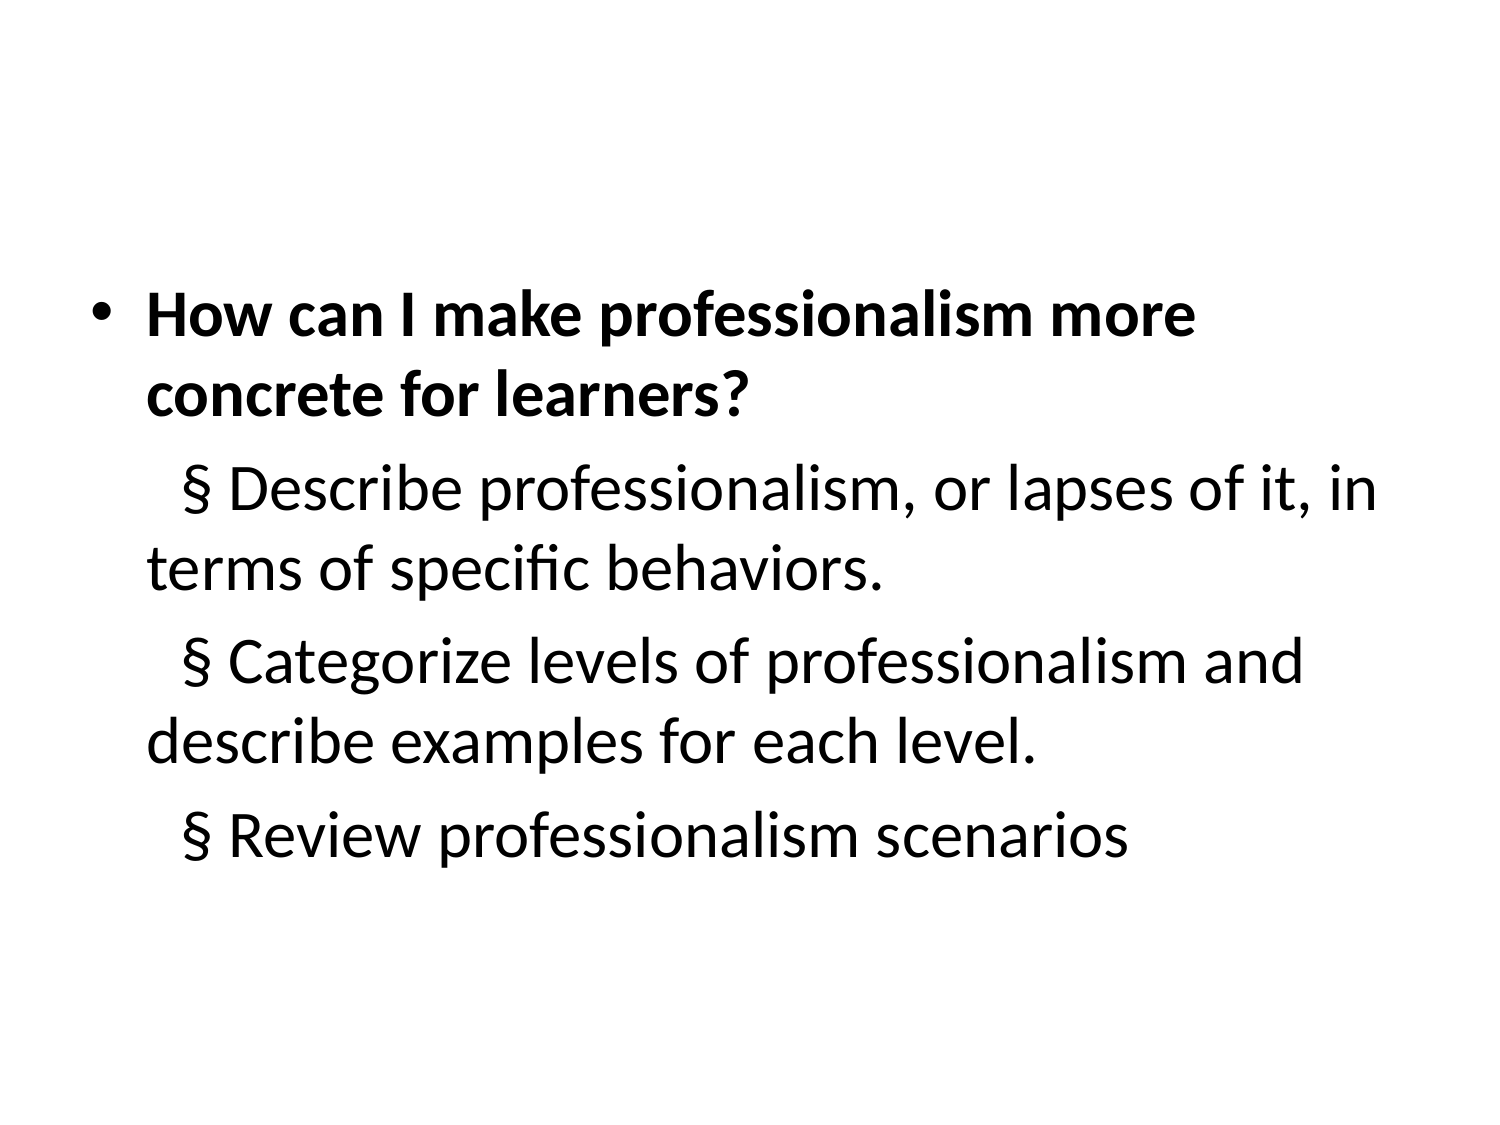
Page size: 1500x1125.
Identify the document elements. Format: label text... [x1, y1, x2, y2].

list How can I make professionalism more concrete for learners? § Describe professionalism, or lapses of it, in terms of specific behaviors. § Categorize levels of professionalism and describe examples for each level. § Review professionalism scenarios [75, 262, 1425, 1005]
